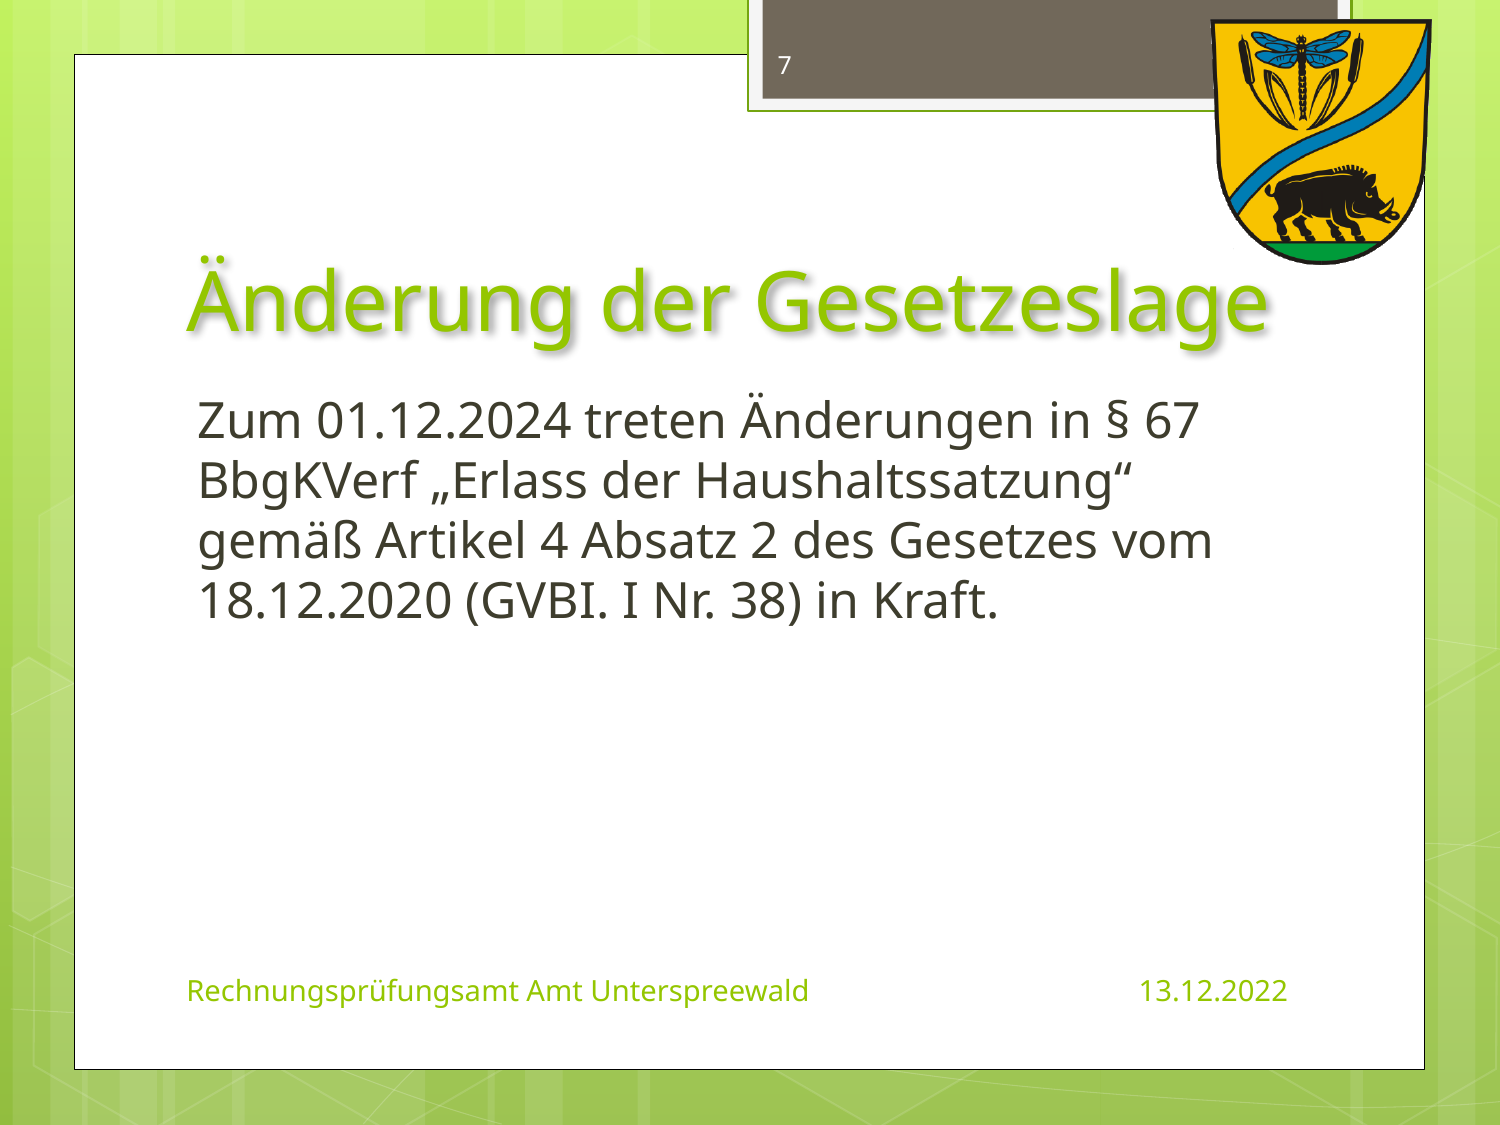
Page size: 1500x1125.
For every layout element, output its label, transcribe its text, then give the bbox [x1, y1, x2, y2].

title Änderung der Gesetzeslage [171, 168, 1324, 357]
list Zum 01.12.2024 treten Änderungen in § 67 BbgKVerf „Erlass der Haushaltssatzung“ gemäß Artikel 4 Absatz 2 des Gesetzes vom 18.12.2020 (GVBI. I Nr. 38) in Kraft. [171, 381, 1283, 957]
picture [1210, 19, 1432, 265]
slide_number 7 [762, 36, 982, 97]
footer Rechnungsprüfungsamt Amt Unterspreewald 13.12.2022 [171, 960, 1336, 1020]
